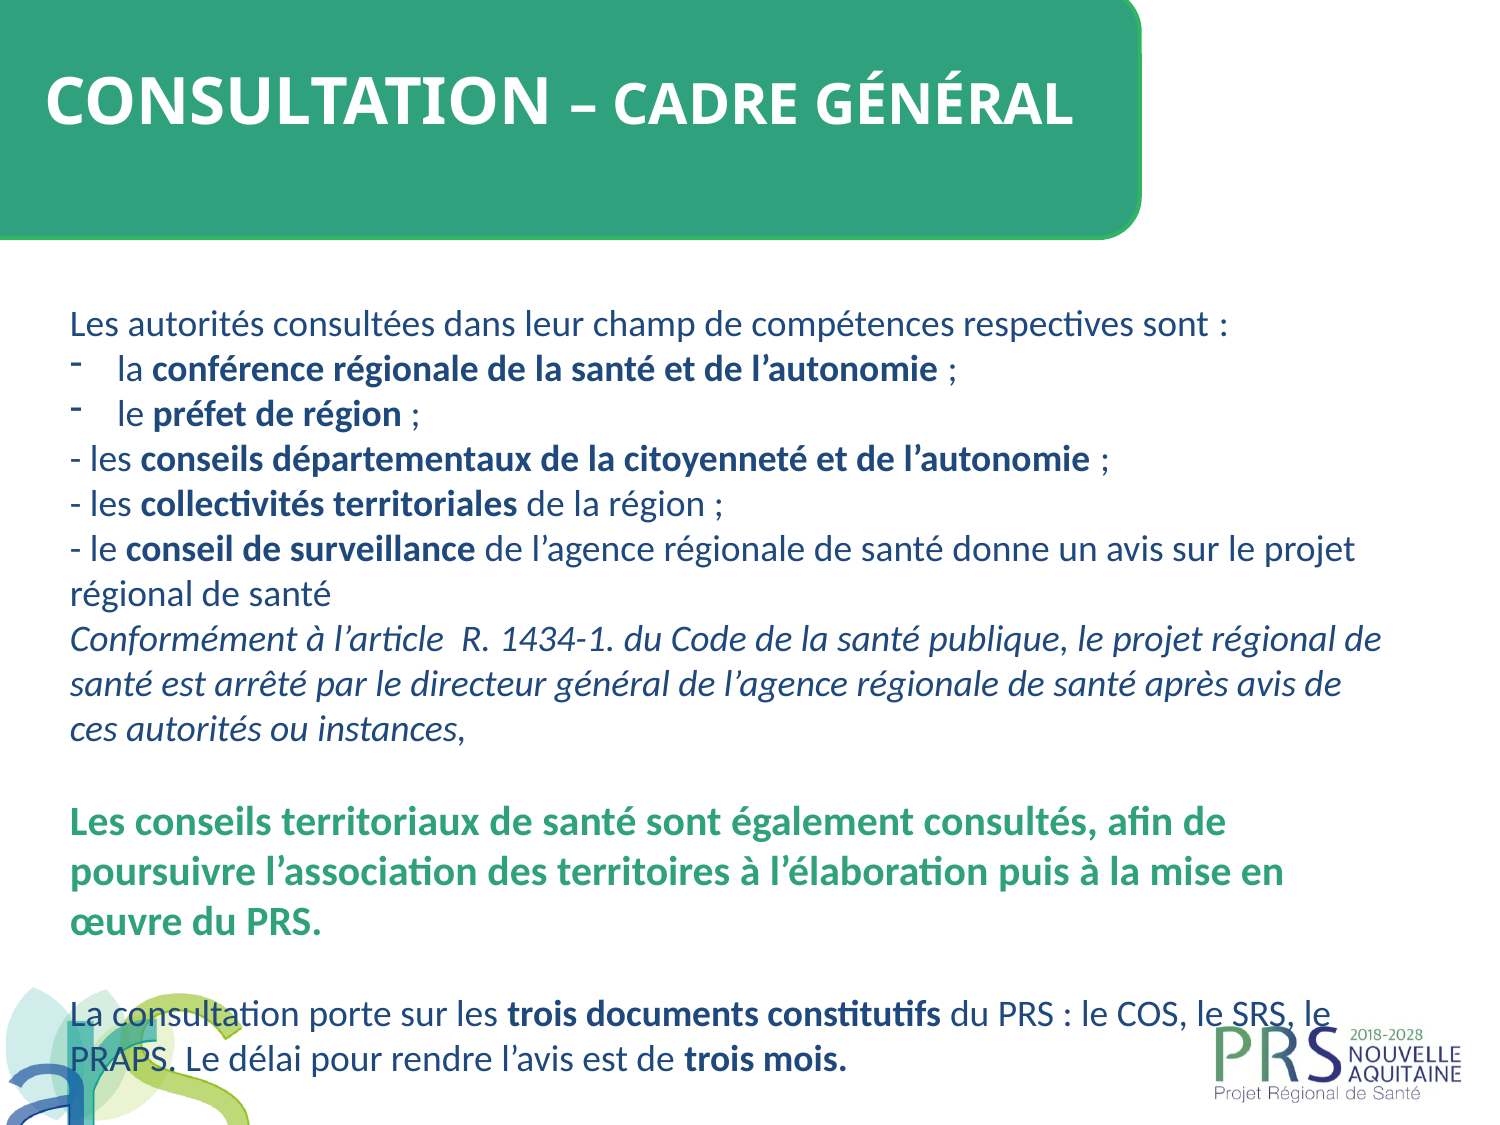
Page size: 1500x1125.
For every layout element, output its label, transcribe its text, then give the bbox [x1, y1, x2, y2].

picture [1210, 1023, 1466, 1103]
picture [5, 987, 250, 1125]
text_box Les autorités consultées dans leur champ de compétences respectives sont : la conférence régionale de la santé et de l’autonomie ; le préfet de région ; - les conseils départementaux de la citoyenneté et de l’autonomie ; - les collectivités territoriales de la région ; - le conseil de surveillance de l’agence régionale de santé donne un avis sur le projet régional de santé Conformément à l’article R. 1434-1. du Code de la santé publique, le projet régional de santé est arrêté par le directeur général de l’agence régionale de santé après avis de ces autorités ou instances, Les conseils territoriaux de santé sont également consultés, afin de poursuivre l’association des territoires à l’élaboration puis à la mise en œuvre du PRS. La consultation porte sur les trois documents constitutifs du PRS : le COS, le SRS, le PRAPS. Le délai pour rendre l’avis est de trois mois. [55, 291, 1402, 1087]
text_box Consultation – cadre général [0, 2, 1321, 244]
